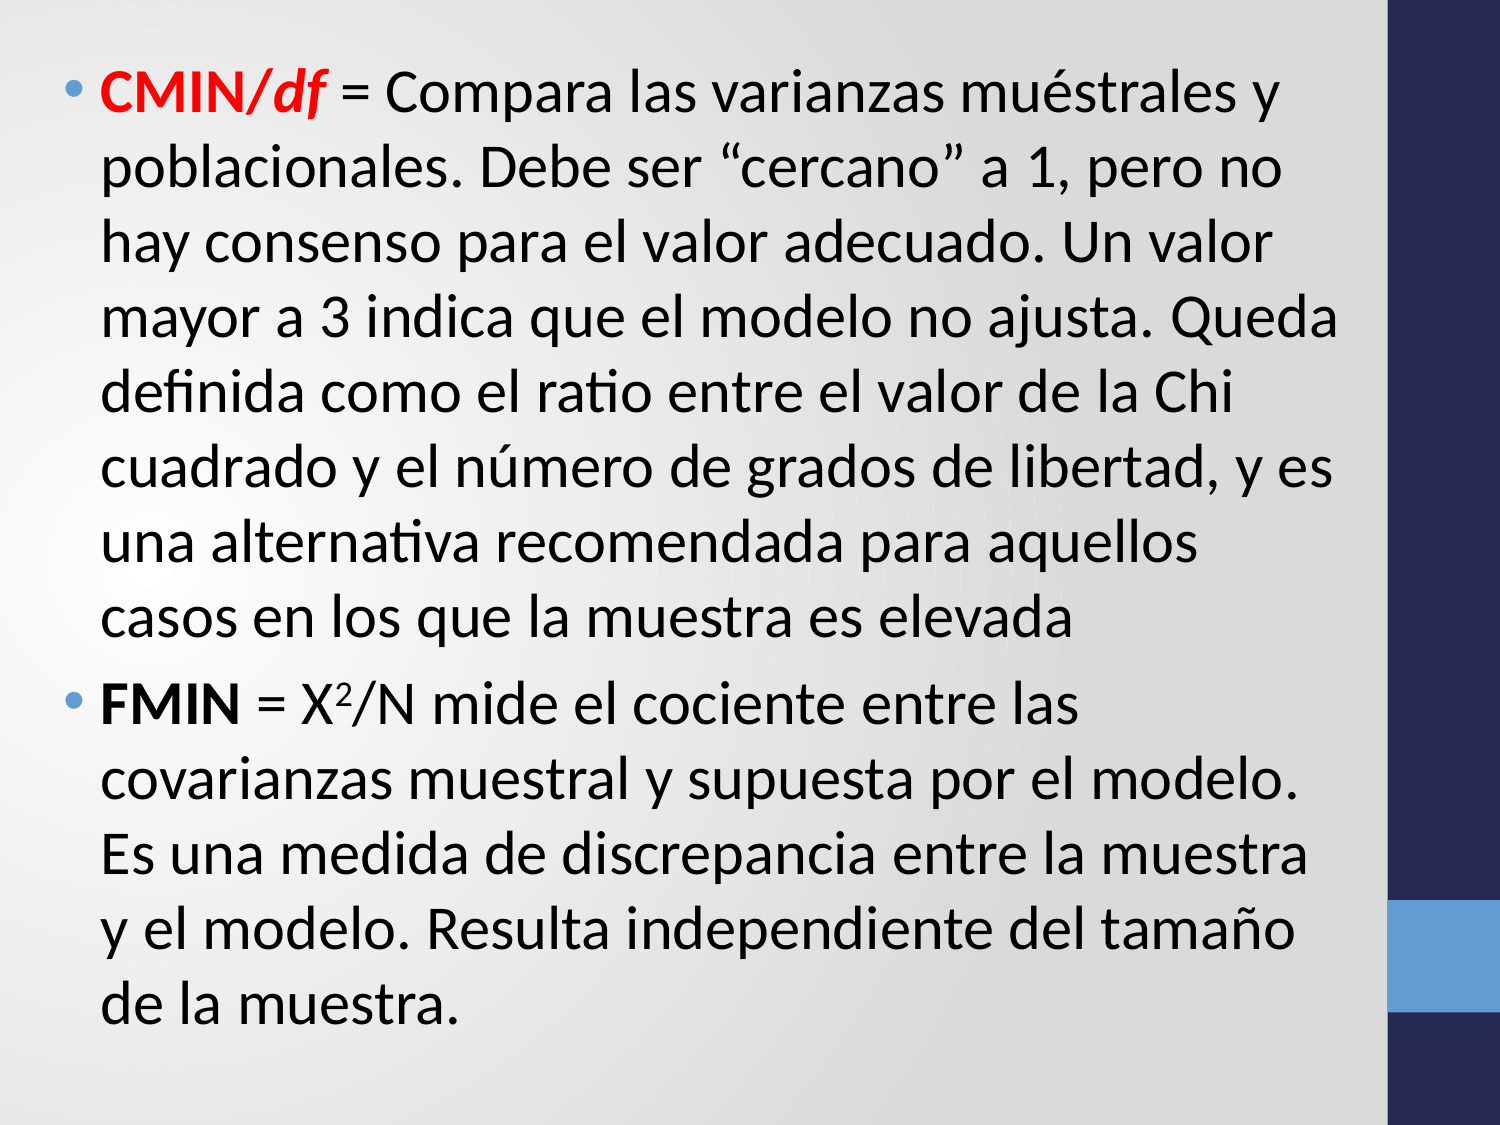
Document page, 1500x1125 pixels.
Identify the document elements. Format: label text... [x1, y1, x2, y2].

list CMIN/df = Compara las varianzas muéstrales y poblacionales. Debe ser “cercano” a 1, pero no hay consenso para el valor adecuado. Un valor mayor a 3 indica que el modelo no ajusta. Queda definida como el ratio entre el valor de la Chi cuadrado y el número de grados de libertad, y es una alternativa recomendada para aquellos casos en los que la muestra es elevada FMIN = X2/N mide el cociente entre las covarianzas muestral y supuesta por el modelo. Es una medida de discrepancia entre la muestra y el modelo. Resulta independiente del tamaño de la muestra. [29, 42, 1365, 1125]
